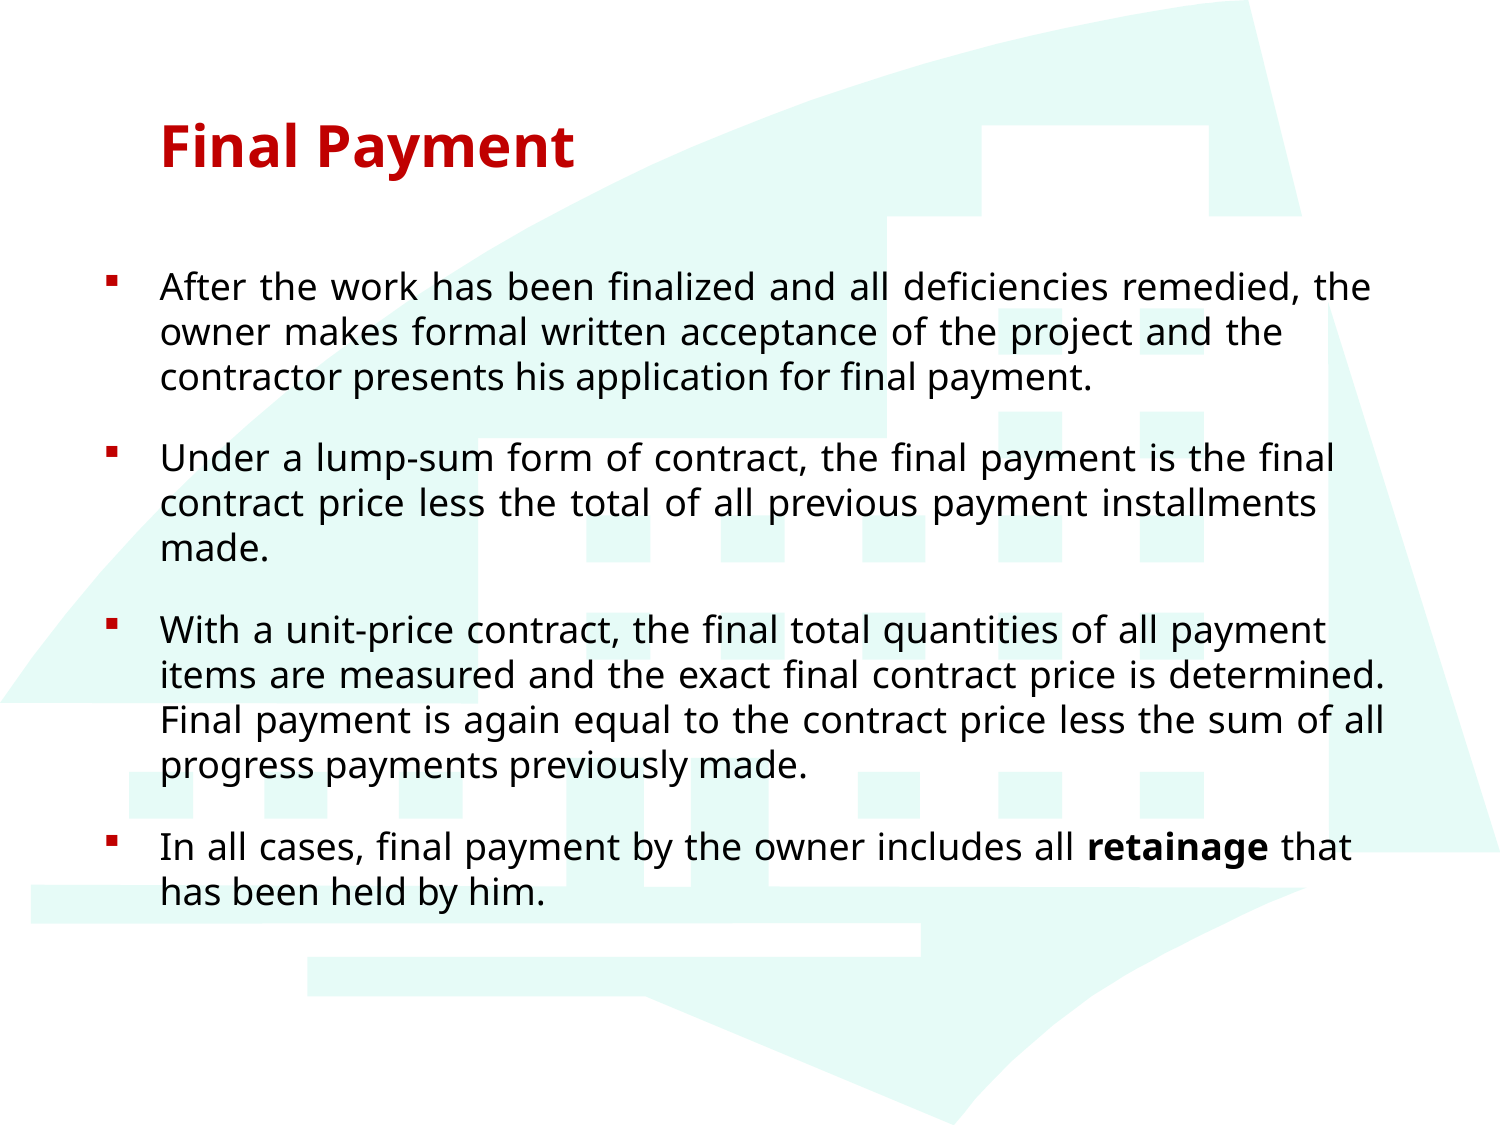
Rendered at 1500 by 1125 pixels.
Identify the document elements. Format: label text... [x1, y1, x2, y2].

list After the work has been finalized and all deficiencies remedied, the owner makes formal written acceptance of the project and the contractor presents his application for final payment. Under a lump-sum form of contract, the final payment is the final contract price less the total of all previous payment installments made. With a unit-price contract, the final total quantities of all payment items are measured and the exact final contract price is determined. Final payment is again equal to the contract price less the sum of all progress payments previously made. In all cases, final payment by the owner includes all retainage that has been held by him. [88, 255, 1401, 1028]
text_box Final Payment [159, 108, 682, 194]
